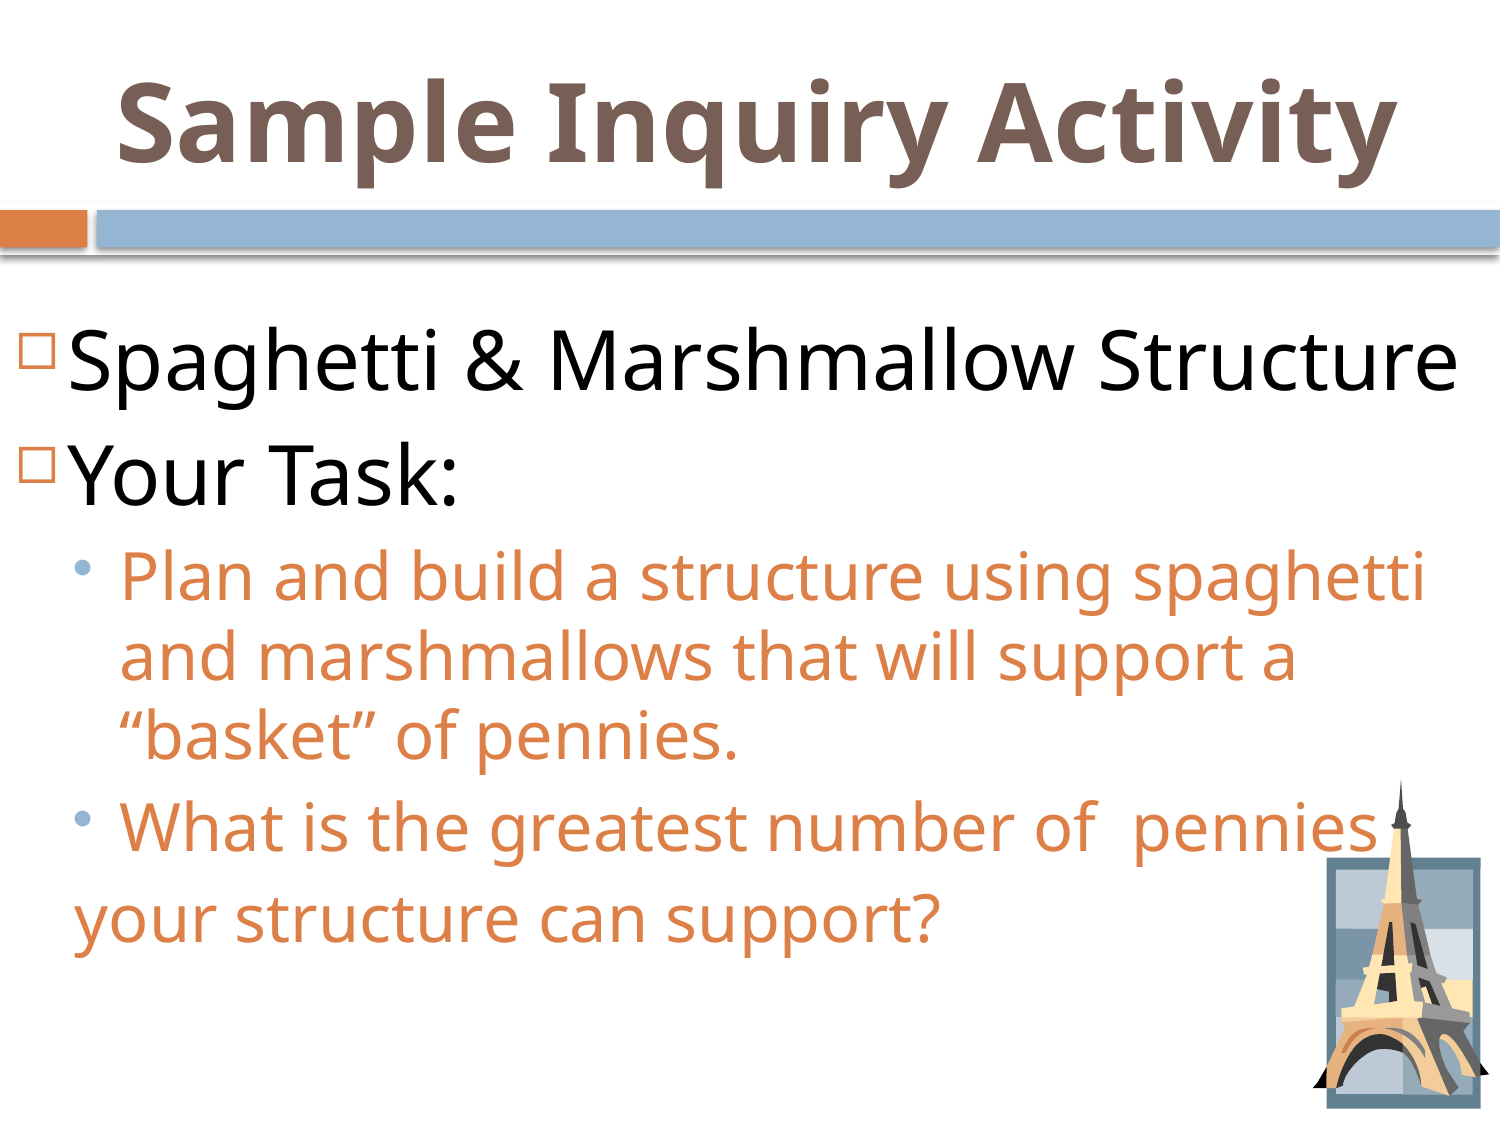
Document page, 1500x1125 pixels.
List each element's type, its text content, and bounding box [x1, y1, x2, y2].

picture [1312, 774, 1494, 1113]
list Spaghetti & Marshmallow Structure Your Task: Plan and build a structure using spaghetti and marshmallows that will support a “basket” of pennies. What is the greatest number of pennies your structure can support? [0, 299, 1500, 1000]
title Sample Inquiry Activity [100, 37, 1438, 200]
